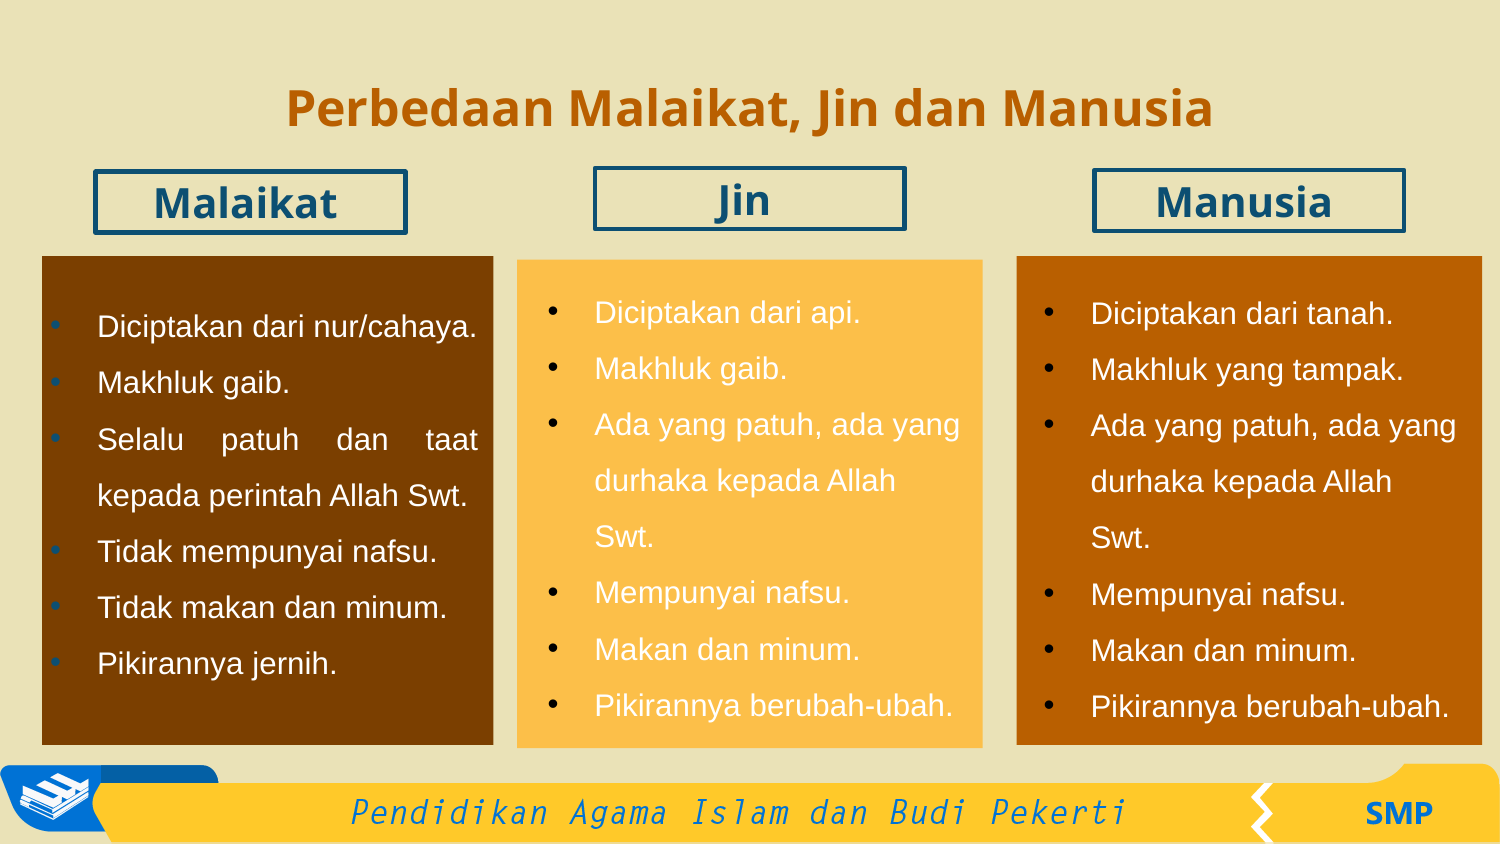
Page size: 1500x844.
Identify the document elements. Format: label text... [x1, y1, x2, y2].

text_box [517, 259, 983, 749]
text_box Diciptakan dari tanah. Makhluk yang tampak. Ada yang patuh, ada yang durhaka kepada Allah Swt. Mempunyai nafsu. Makan dan minum. Pikirannya berubah-ubah. [1028, 266, 1475, 731]
picture [0, 763, 1500, 844]
text_box Diciptakan dari nur/cahaya. Makhluk gaib. Selalu patuh dan taat kepada perintah Allah Swt. Tidak mempunyai nafsu. Tidak makan dan minum. Pikirannya jernih. [14, 280, 494, 689]
text_box Malaikat [95, 171, 406, 233]
text_box [42, 256, 494, 280]
text_box Manusia [1094, 170, 1405, 232]
text_box Diciptakan dari api. Makhluk gaib. Ada yang patuh, ada yang durhaka kepada Allah Swt. Mempunyai nafsu. Makan dan minum. Pikirannya berubah-ubah. [532, 265, 979, 730]
text_box [1016, 256, 1483, 745]
text_box Perbedaan Malaikat, Jin dan Manusia [116, 61, 1383, 155]
text_box [42, 689, 494, 745]
text_box Jin [595, 168, 905, 230]
